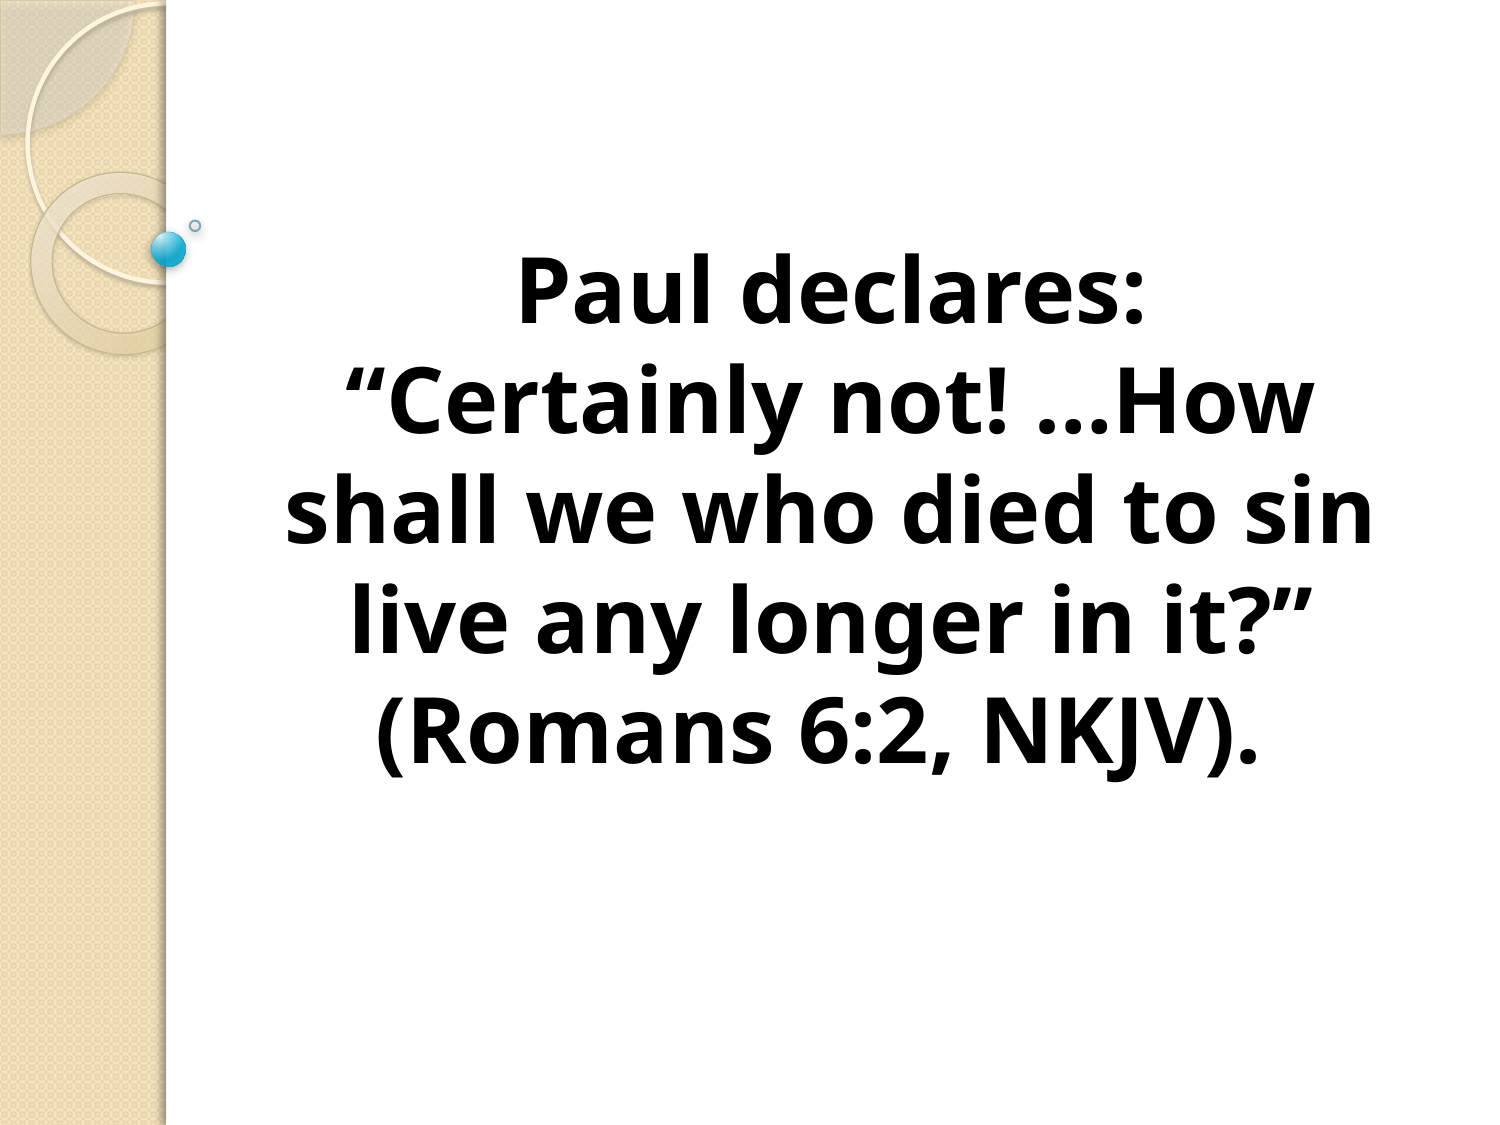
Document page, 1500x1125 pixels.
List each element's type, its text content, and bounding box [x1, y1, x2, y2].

text_box Paul declares: “Certainly not! …How shall we who died to sin live any longer in it?” (Romans 6:2, NKJV). [262, 224, 1400, 790]
